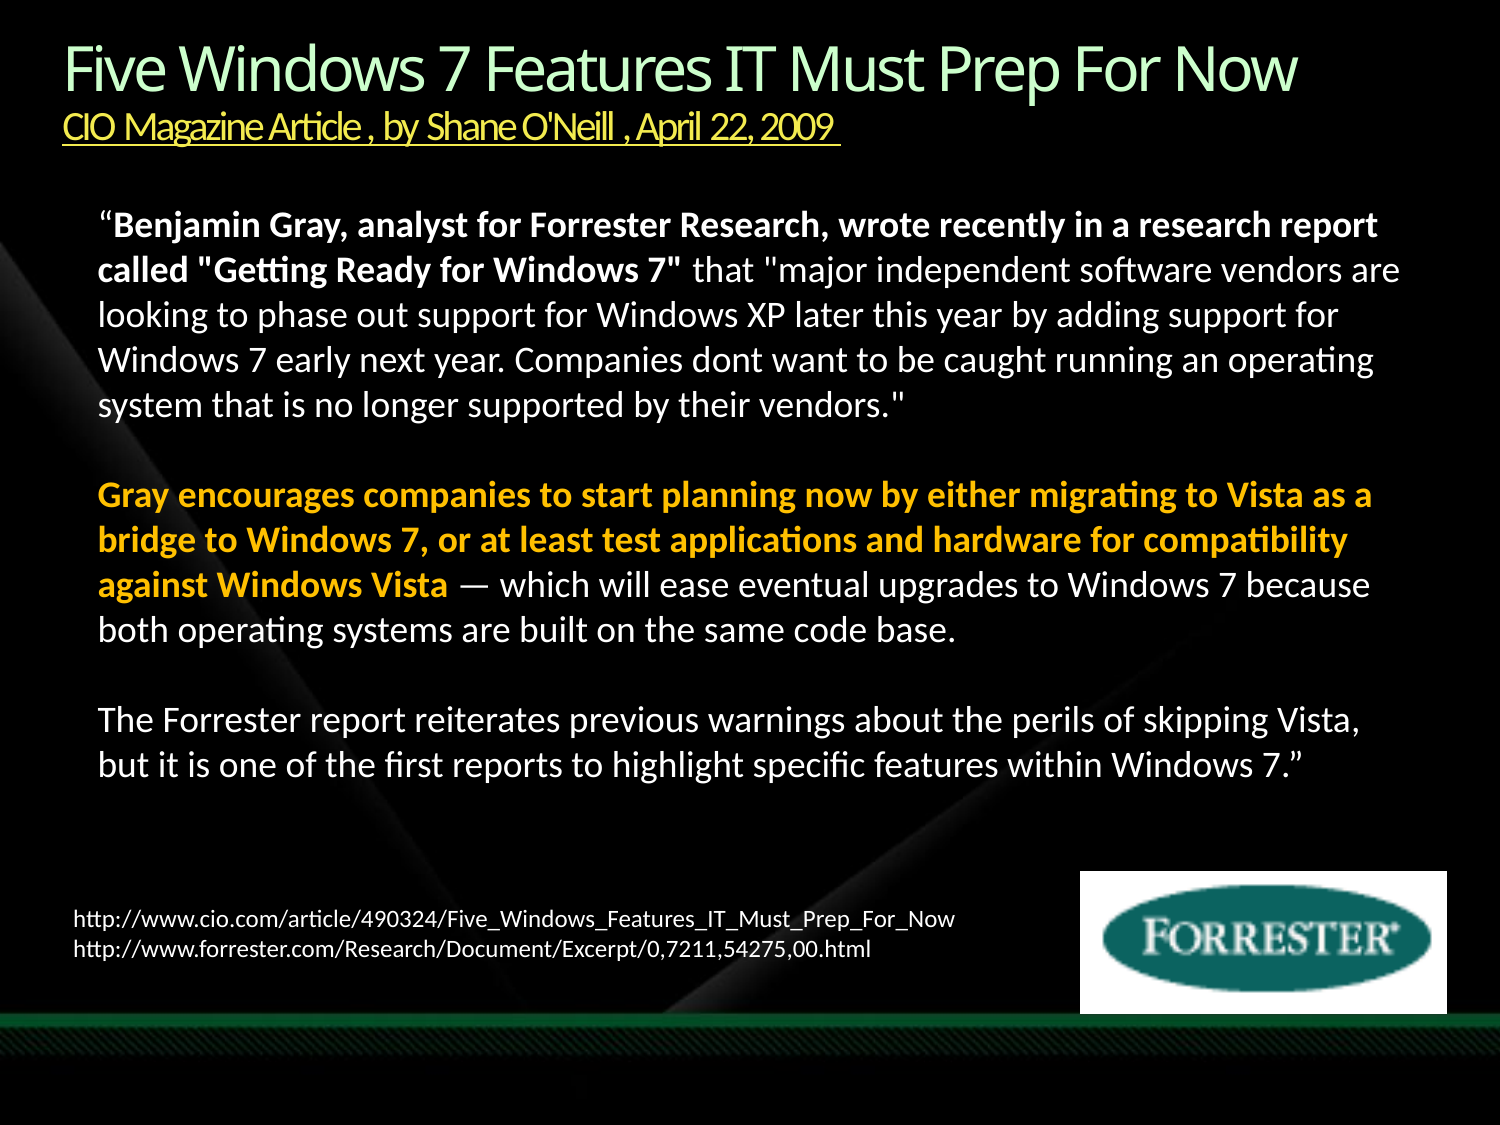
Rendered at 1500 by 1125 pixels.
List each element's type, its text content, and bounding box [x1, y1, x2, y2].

text_box “Benjamin Gray, analyst for Forrester Research, wrote recently in a research report called "Getting Ready for Windows 7" that "major independent software vendors are looking to phase out support for Windows XP later this year by adding support for Windows 7 early next year. Companies dont want to be caught running an operating system that is no longer supported by their vendors." Gray encourages companies to start planning now by either migrating to Vista as a bridge to Windows 7, or at least test applications and hardware for compatibility against Windows Vista — which will ease eventual upgrades to Windows 7 because both operating systems are built on the same code base. The Forrester report reiterates previous warnings about the perils of skipping Vista, but it is one of the first reports to highlight specific features within Windows 7.” [97, 199, 1416, 786]
title Five Windows 7 Features IT Must Prep For Now CIO Magazine Article , by Shane O'Neill , April 22, 2009 [62, 37, 1438, 152]
picture [0, 0, 1500, 1125]
text_box http://www.cio.com/article/490324/Five_Windows_Features_IT_Must_Prep_For_Now http://www.forrester.com/Research/Document/Excerpt/0,7211,54275,00.html [58, 894, 1074, 970]
